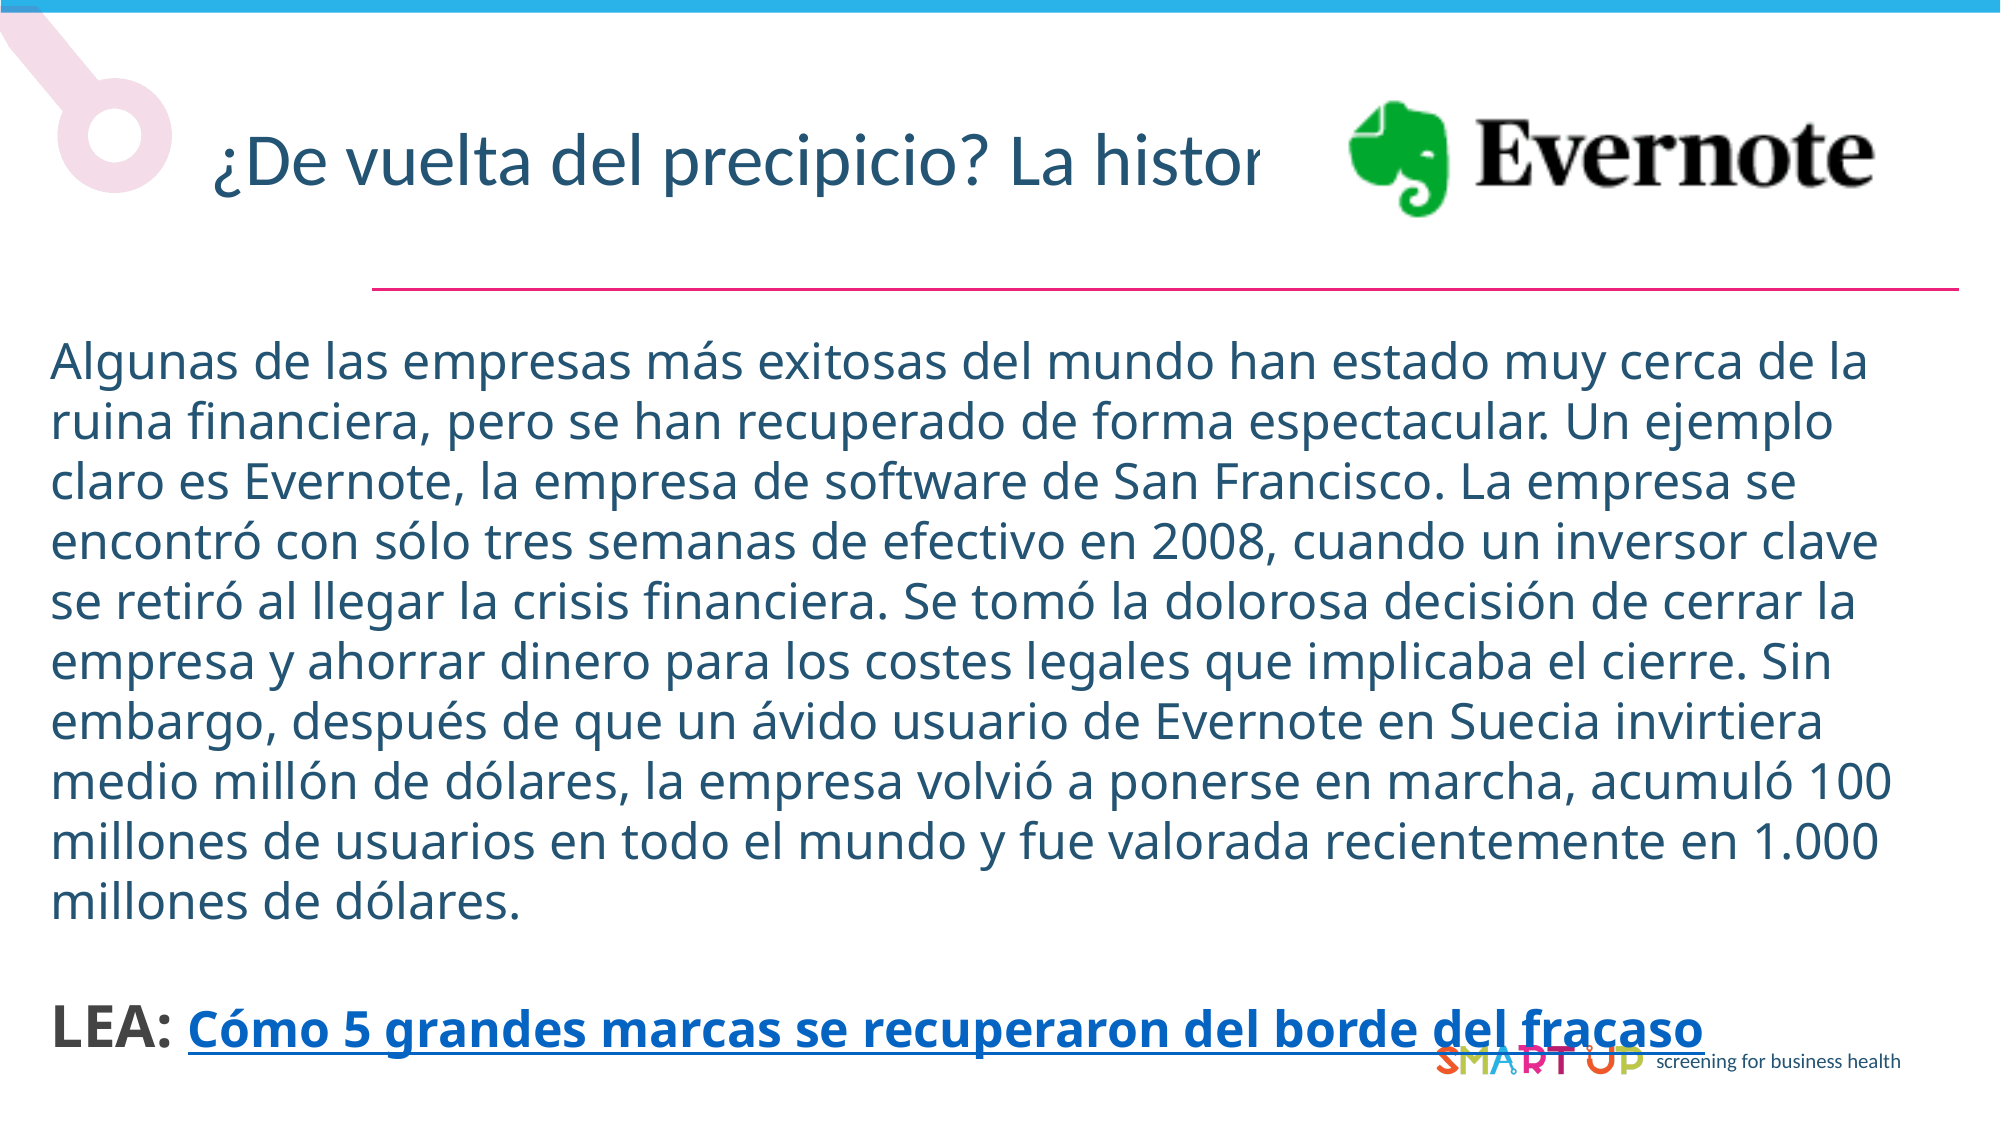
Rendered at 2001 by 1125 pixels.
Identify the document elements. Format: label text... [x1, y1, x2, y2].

text_box [975, 537, 1025, 588]
picture [0, 6, 224, 218]
text_box Algunas de las empresas más exitosas del mundo han estado muy cerca de la ruina financiera, pero se han recuperado de forma espectacular. Un ejemplo claro es Evernote, la empresa de software de San Francisco. La empresa se encontró con sólo tres semanas de efectivo en 2008, cuando un inversor clave se retiró al llegar la crisis financiera. Se tomó la dolorosa decisión de cerrar la empresa y ahorrar dinero para los costes legales que implicaba el cierre. Sin embargo, después de que un ávido usuario de Evernote en Suecia invirtiera medio millón de dólares, la empresa volvió a ponerse en marcha, acumuló 100 millones de usuarios en todo el mundo y fue valorada recientemente en 1.000 millones de dólares. LEA: Cómo 5 grandes marcas se recuperaron del borde del fracaso [35, 322, 1928, 1125]
picture [1259, 70, 1939, 277]
text_box [1434, 519, 1485, 570]
list ¿De vuelta del precipicio? La historia de Evernote [195, 112, 1259, 228]
